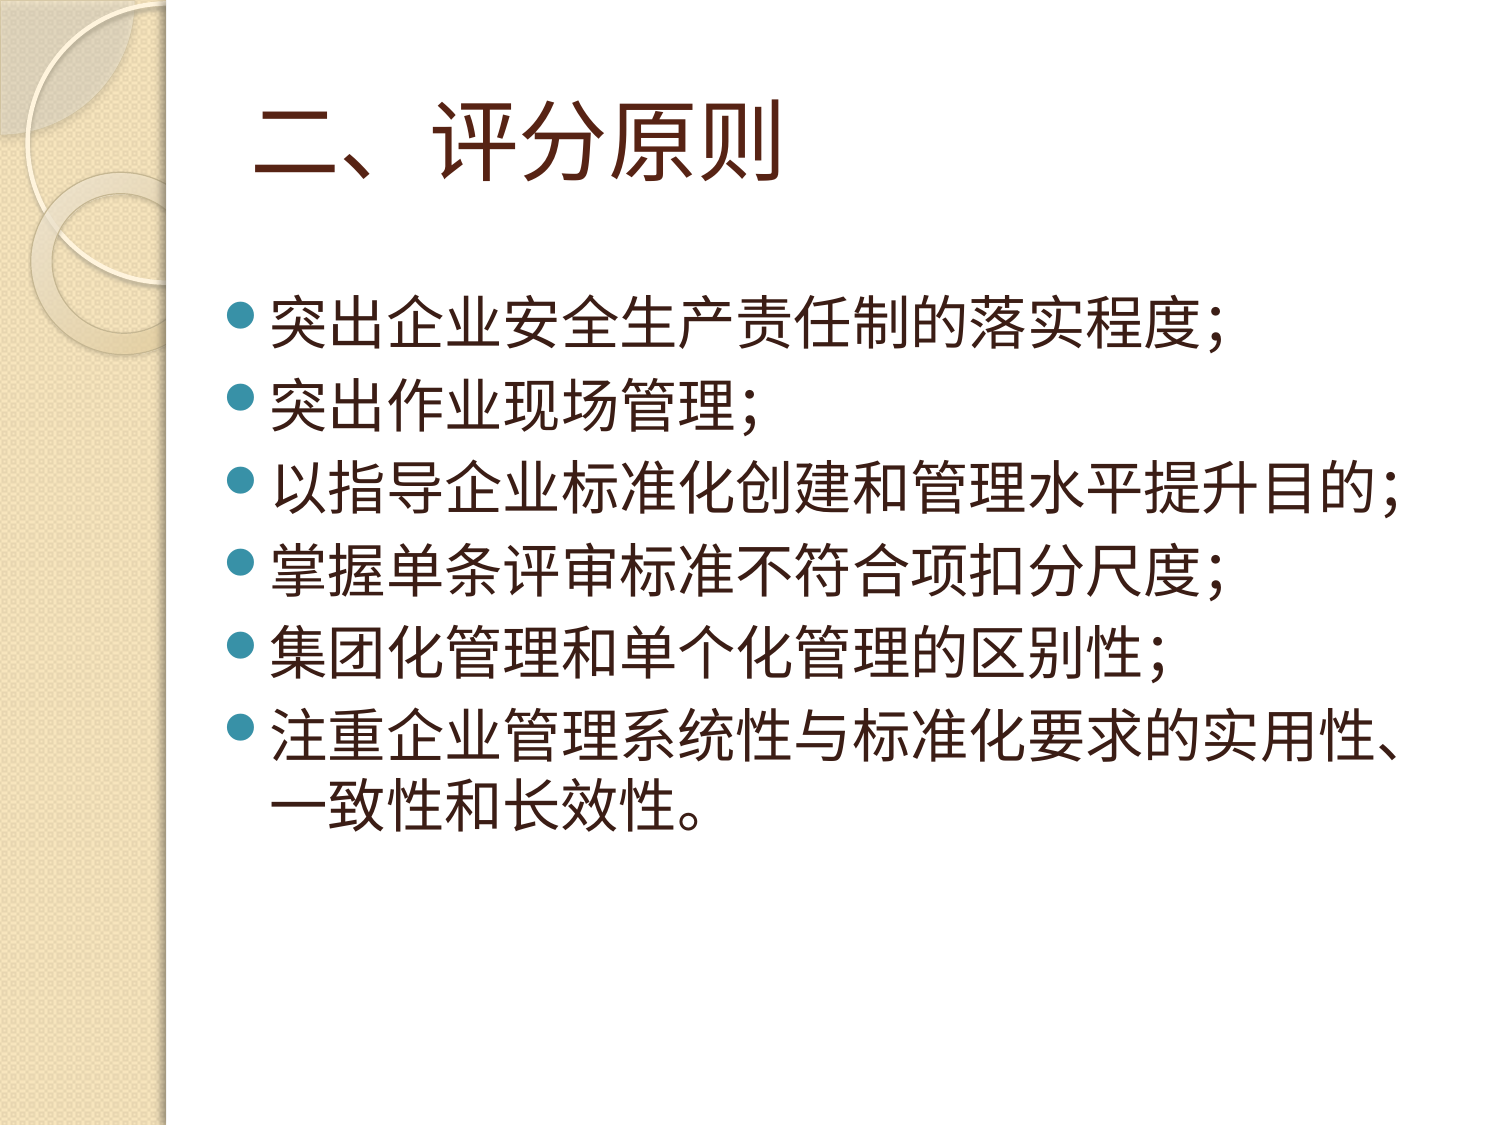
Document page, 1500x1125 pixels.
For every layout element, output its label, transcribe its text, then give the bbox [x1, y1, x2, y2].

title 二、评分原则 [235, 45, 1466, 233]
list 突出企业安全生产责任制的落实程度； 突出作业现场管理； 以指导企业标准化创建和管理水平提升目的； 掌握单条评审标准不符合项扣分尺度； 集团化管理和单个化管理的区别性； 注重企业管理系统性与标准化要求的实用性、一致性和长效性。 [194, 278, 1466, 1067]
